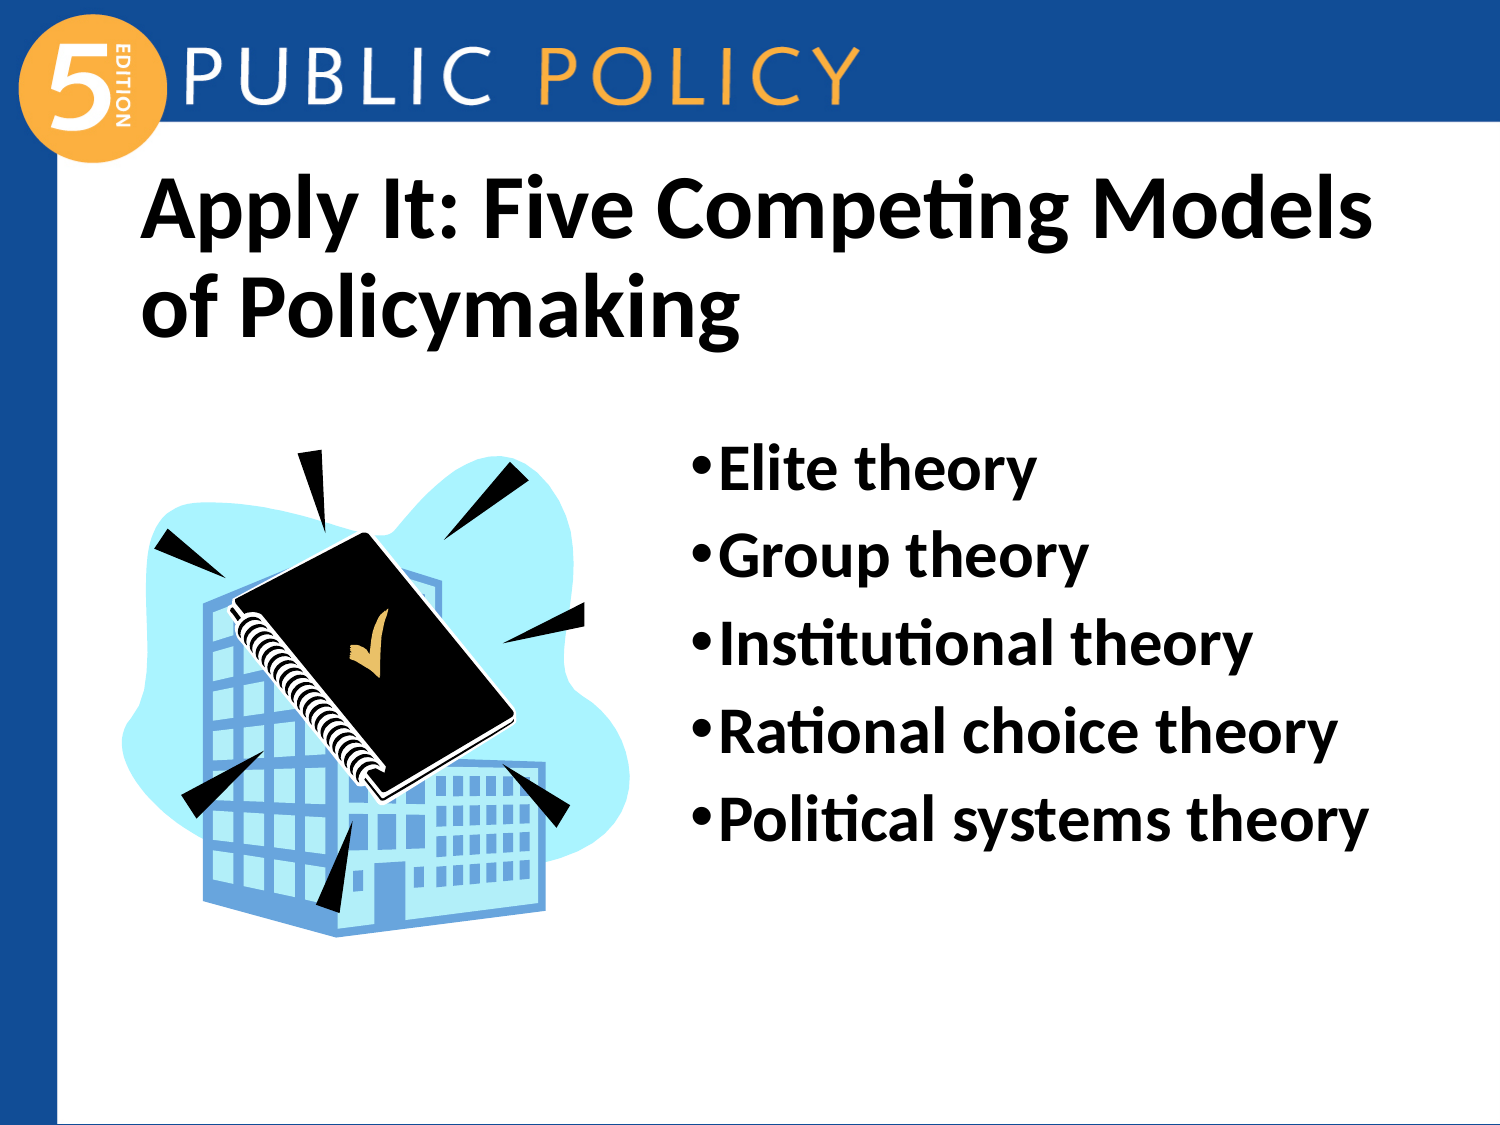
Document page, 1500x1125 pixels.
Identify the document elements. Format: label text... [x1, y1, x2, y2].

picture [0, 0, 1500, 1125]
list Elite theory Group theory Institutional theory Rational choice theory Political systems theory [675, 425, 1450, 938]
title Apply It: Five Competing Models of Policymaking [125, 149, 1472, 368]
